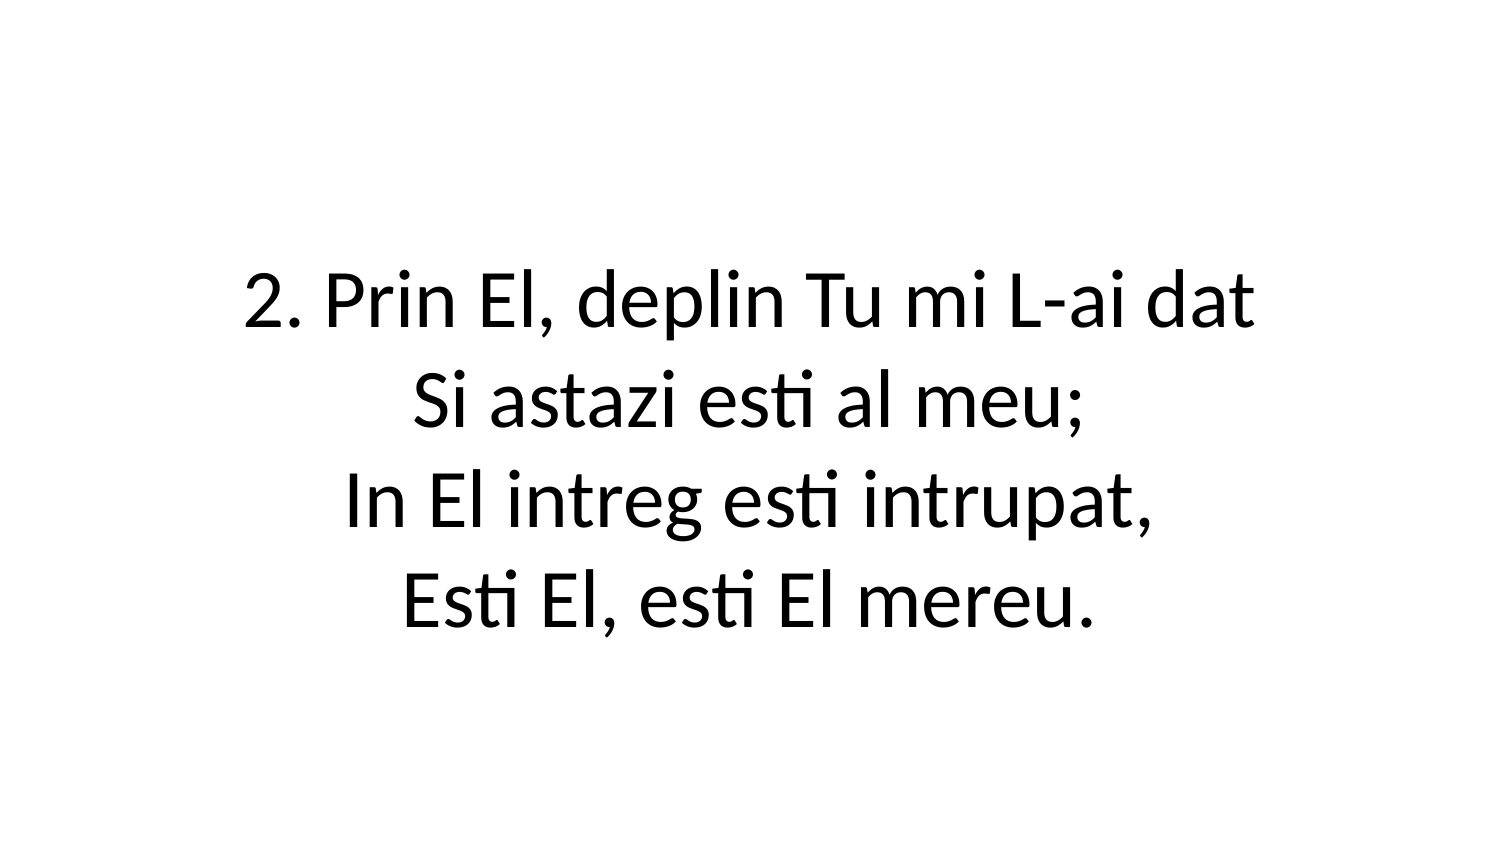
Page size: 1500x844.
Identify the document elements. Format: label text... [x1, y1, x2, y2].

text_box 2. Prin El, deplin Tu mi L-ai dat Si astazi esti al meu; In El intreg esti intrupat, Esti El, esti El mereu. [227, 192, 1273, 652]
